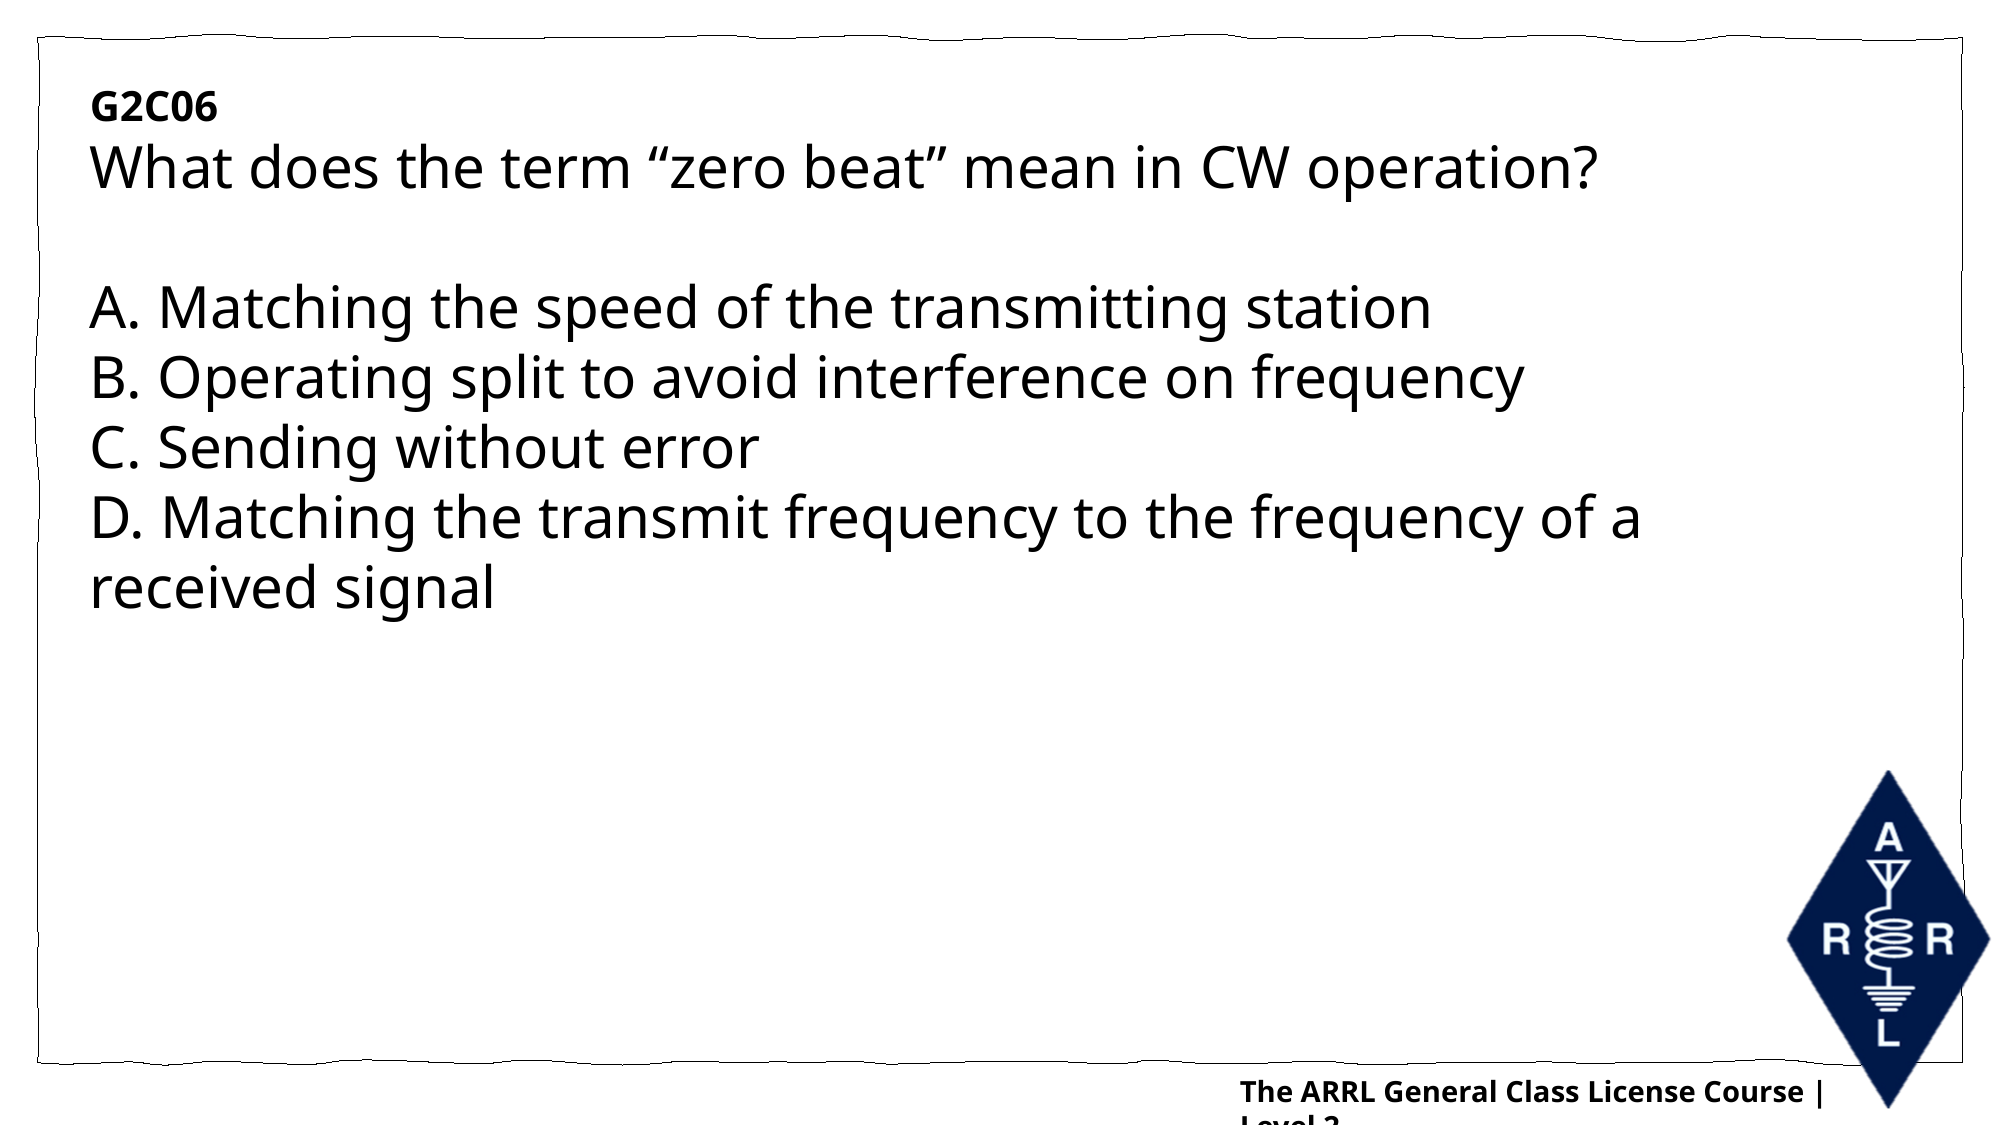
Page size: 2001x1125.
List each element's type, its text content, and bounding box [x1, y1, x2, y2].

text_box G2C06 What does the term “zero beat” mean in CW operation? A. Matching the speed of the transmitting station B. Operating split to avoid interference on frequency C. Sending without error D. Matching the transmit frequency to the frequency of a received signal [75, 72, 1850, 628]
picture [1773, 752, 1999, 1125]
